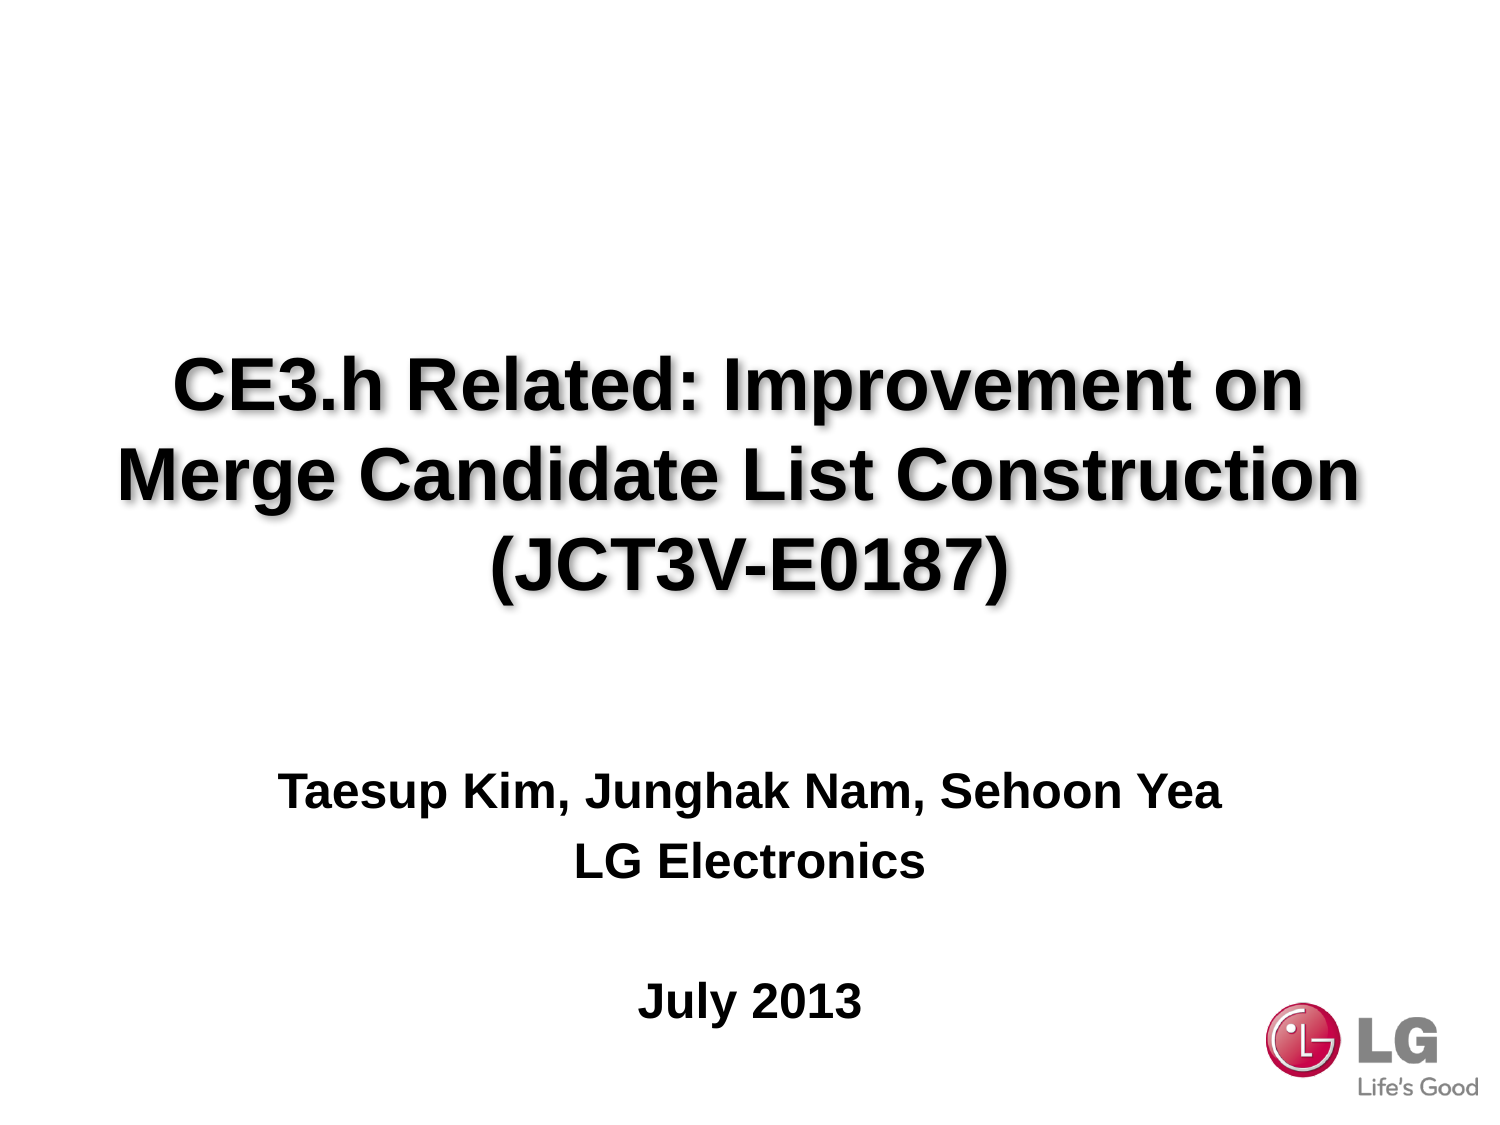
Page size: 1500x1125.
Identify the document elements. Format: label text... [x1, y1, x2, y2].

subtitle Taesup Kim, Junghak Nam, Sehoon Yea LG Electronics July 2013 [76, 680, 1424, 969]
picture [1265, 995, 1478, 1103]
title CE3.h Related: Improvement on Merge Candidate List Construction (JCT3V-E0187) [0, 283, 1500, 657]
